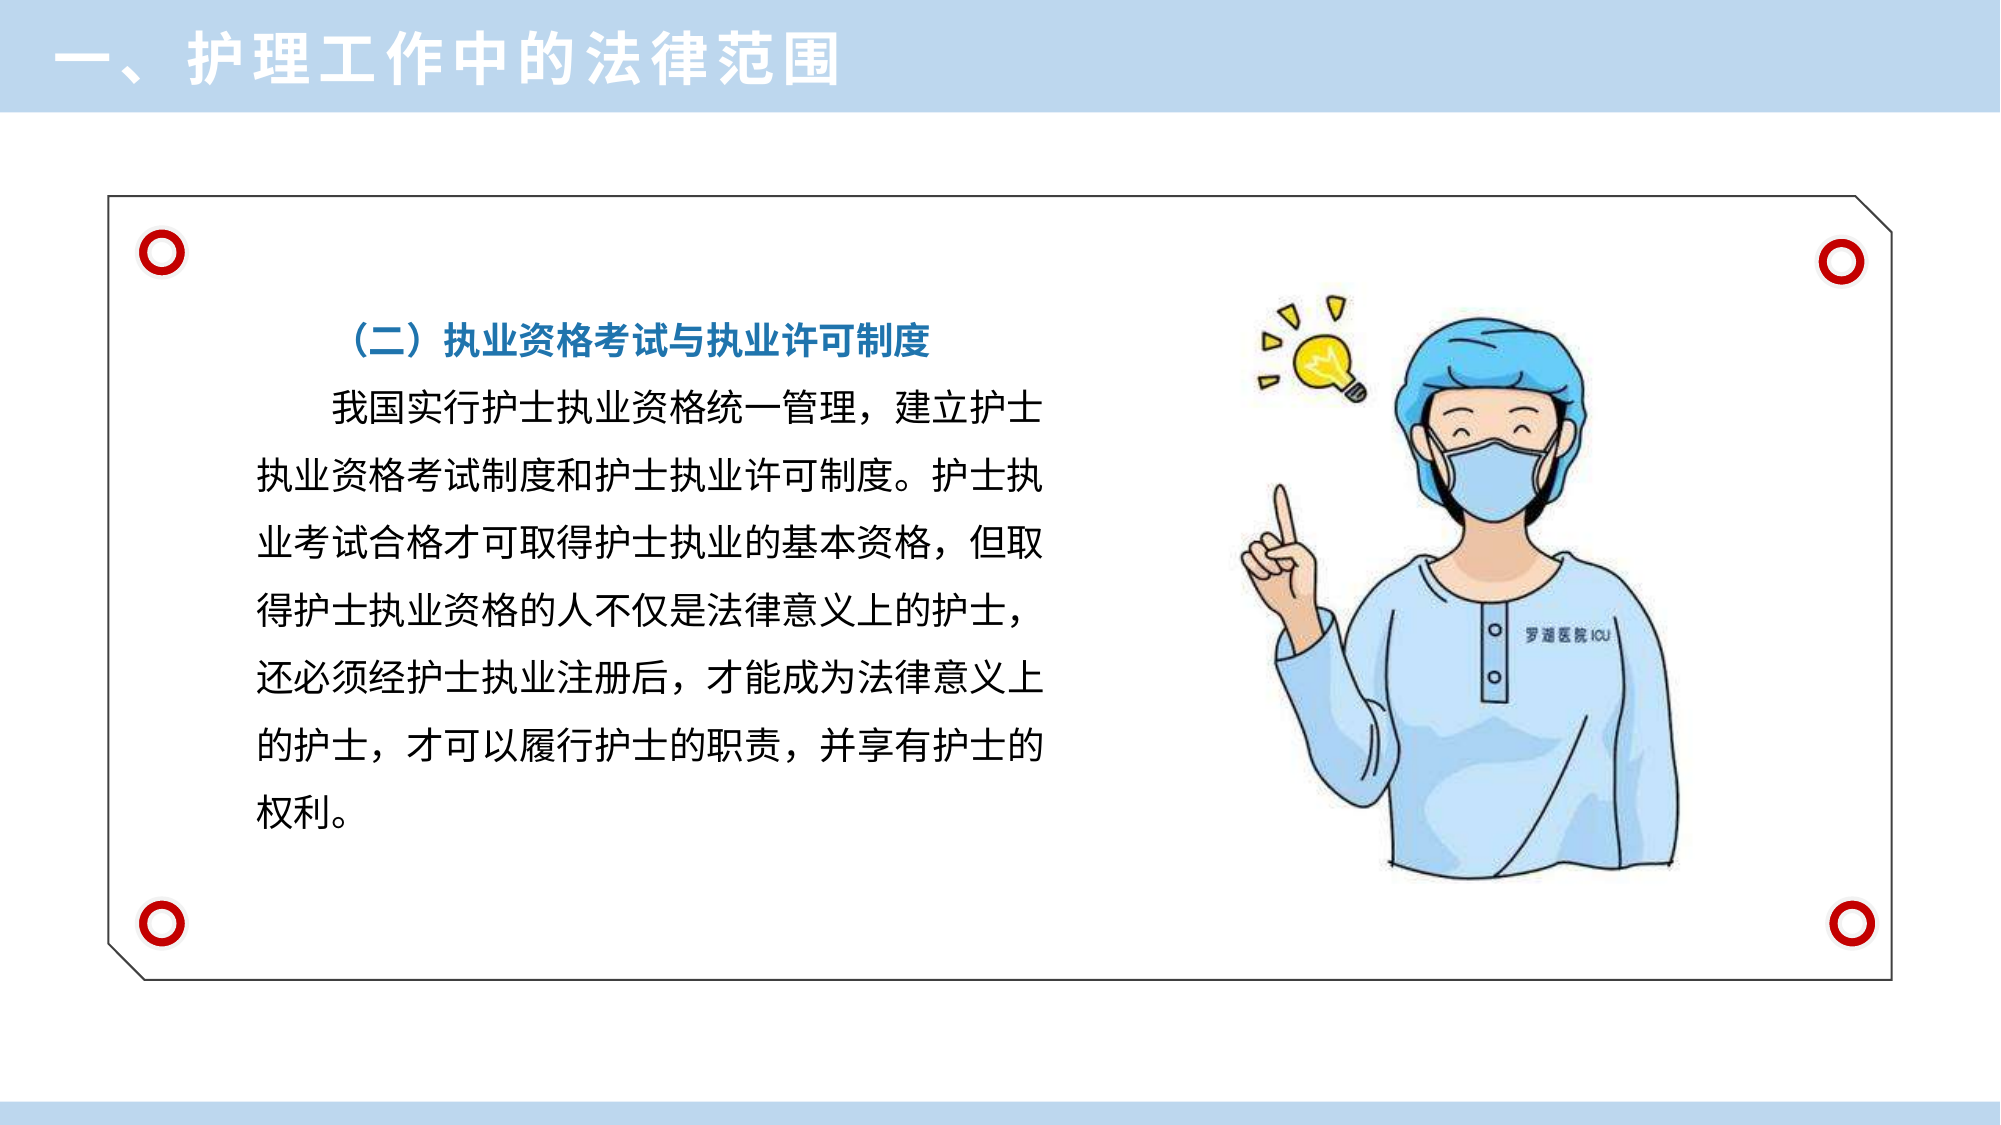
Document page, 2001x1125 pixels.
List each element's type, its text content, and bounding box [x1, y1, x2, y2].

text_box [1826, 897, 1879, 950]
text_box [107, 195, 1893, 981]
text_box [135, 897, 188, 950]
text_box [135, 226, 188, 279]
text_box [1815, 235, 1868, 288]
text_box （二）执业资格考试与执业许可制度 我国实行护士执业资格统一管理，建立护士执业资格考试制度和护士执业许可制度。护士执业考试合格才可取得护士执业的基本资格，但取得护士执业资格的人不仅是法律意义上的护士，还必须经护士执业注册后，才能成为法律意义上的护士，才可以履行护士的职责，并享有护士的权利。 [241, 286, 1060, 842]
picture [1185, 267, 1724, 909]
text_box 一、护理工作中的法律范围 [41, 16, 854, 98]
